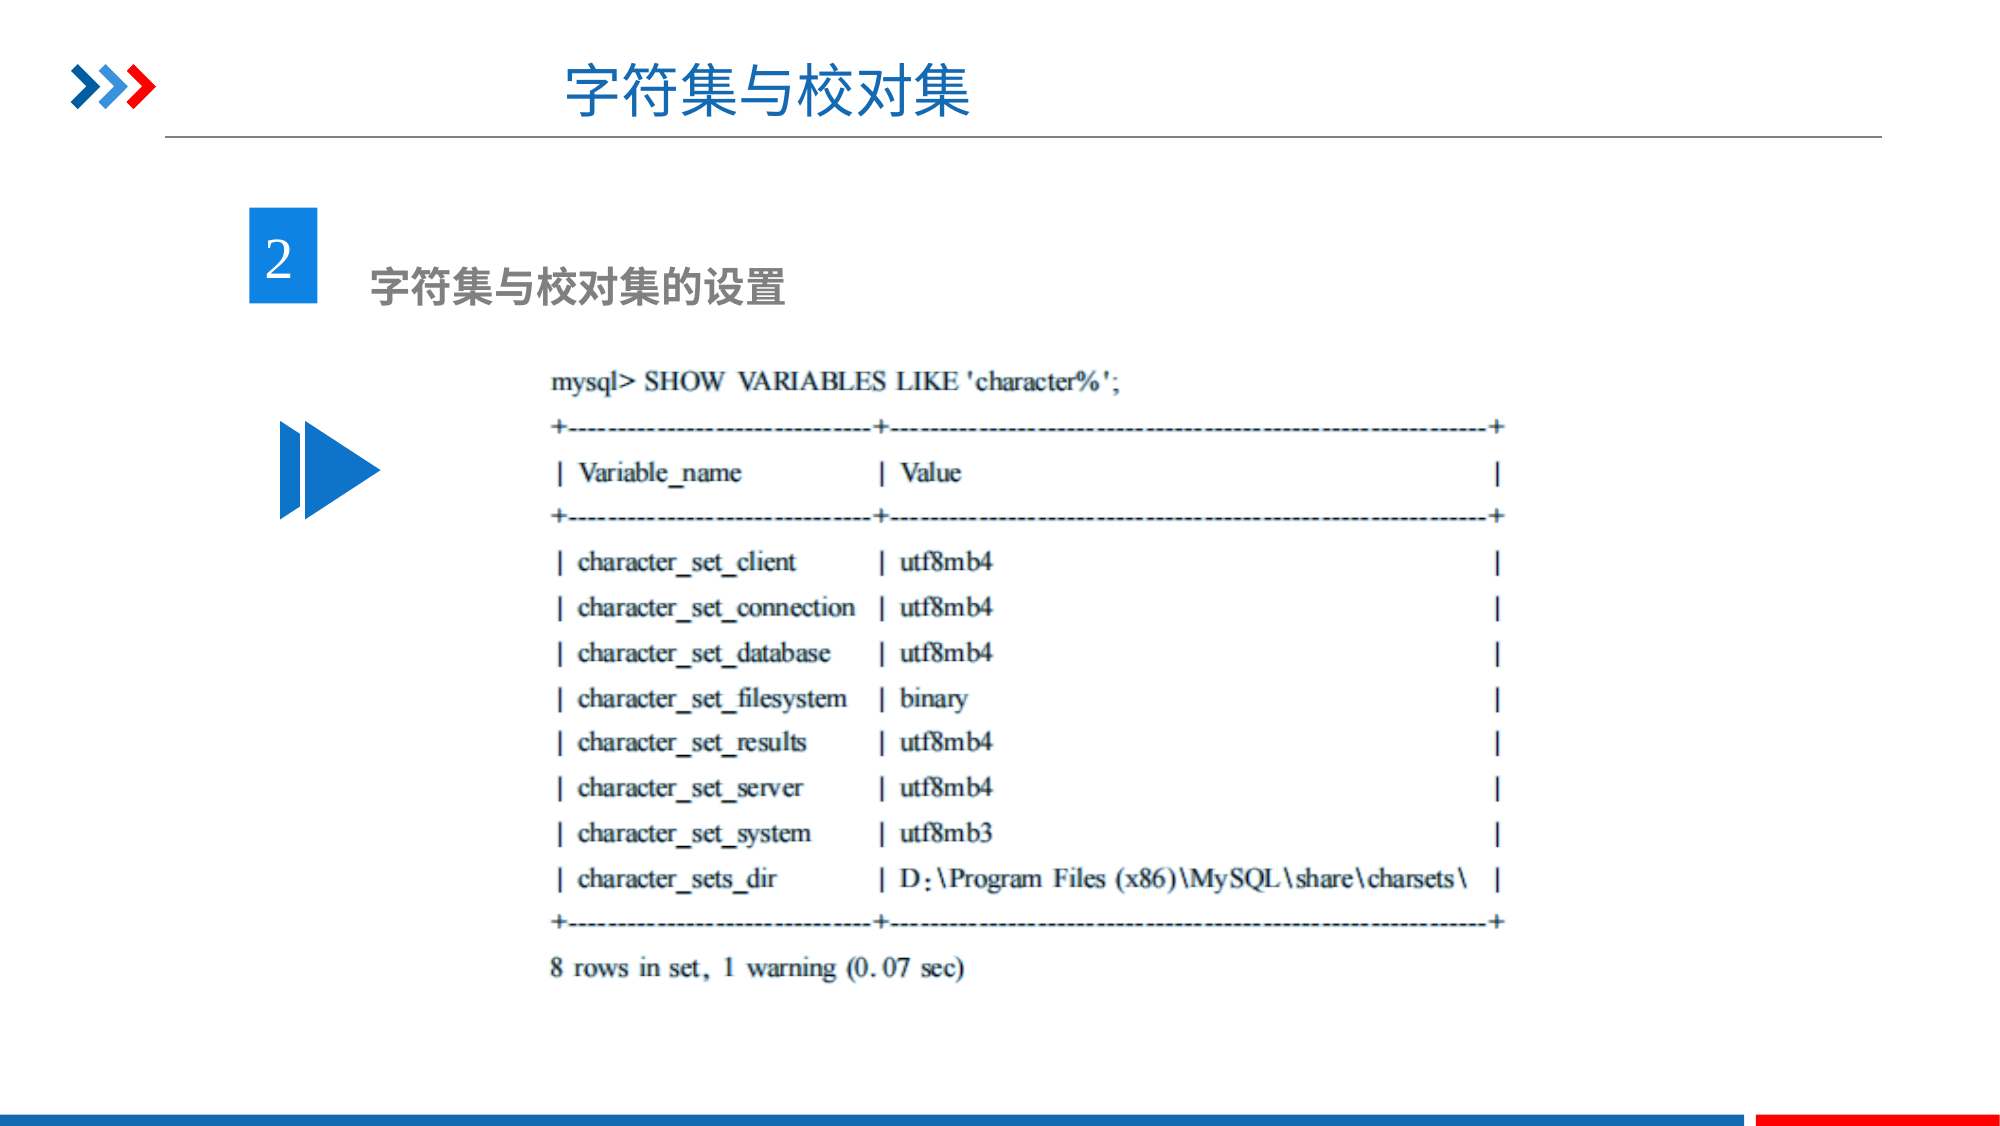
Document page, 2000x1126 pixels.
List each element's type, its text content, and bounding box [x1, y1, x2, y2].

text_box 字符集与校对集的设置 [319, 245, 1092, 320]
picture [479, 349, 1798, 992]
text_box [277, 416, 386, 525]
title 字符集与校对集 [521, 25, 1296, 153]
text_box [249, 207, 318, 304]
